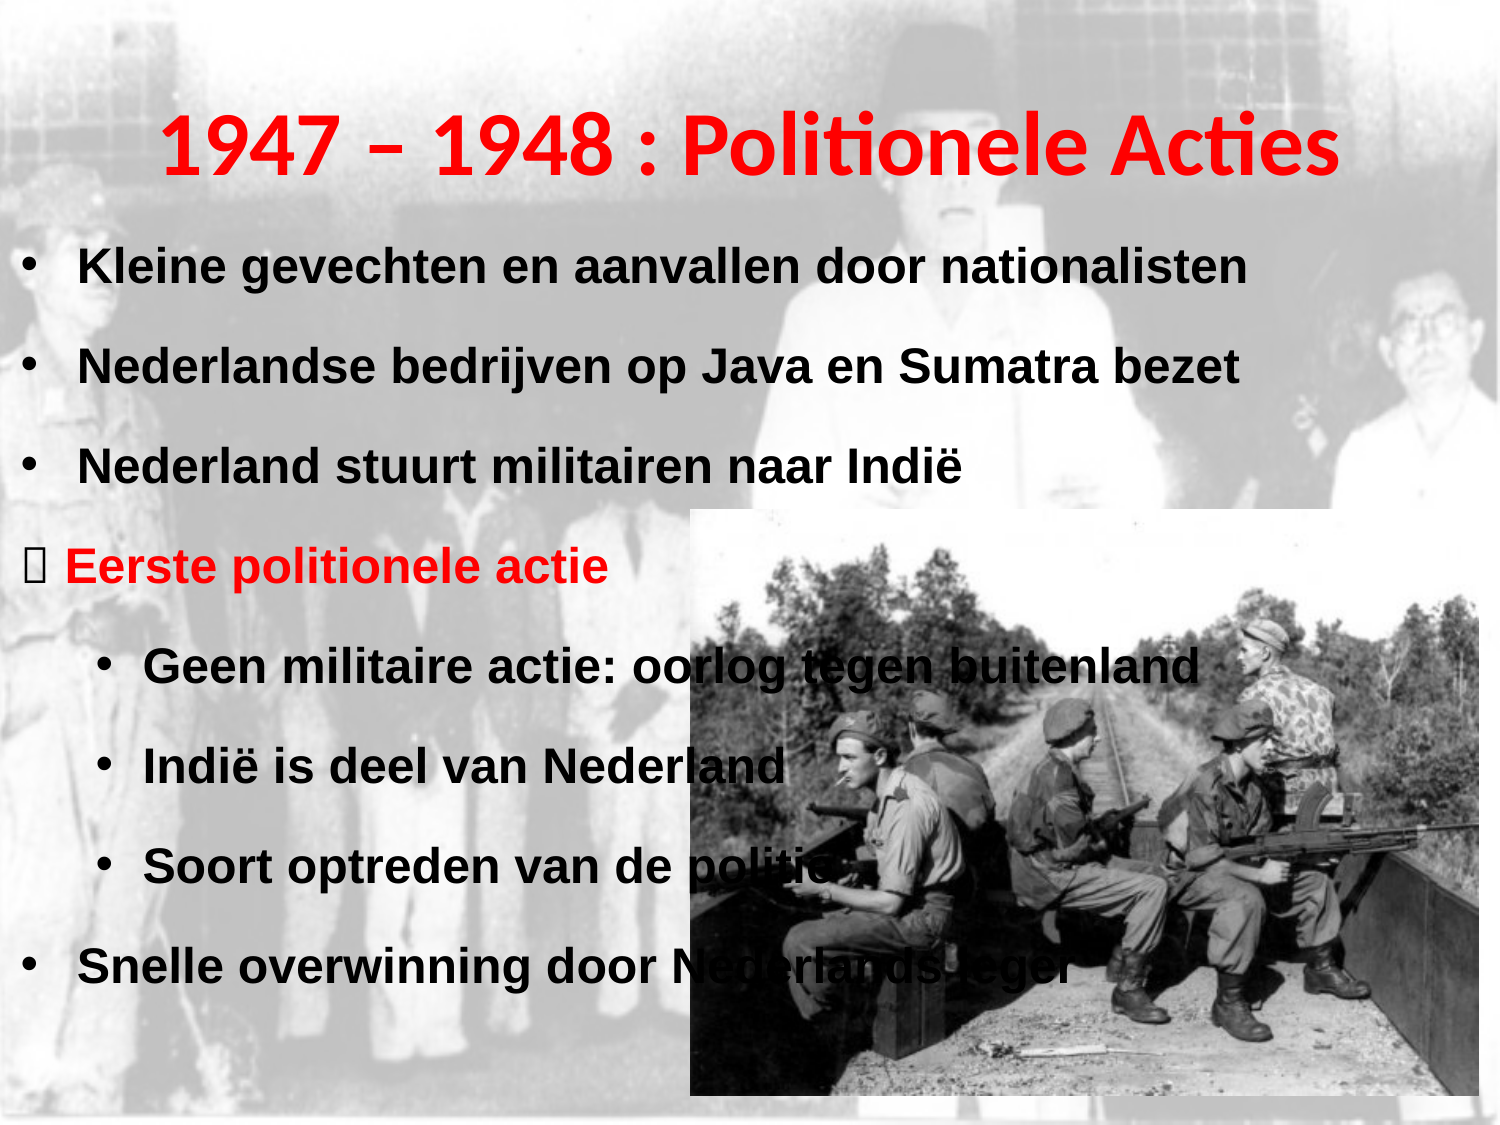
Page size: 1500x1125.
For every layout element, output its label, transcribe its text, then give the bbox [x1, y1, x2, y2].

text_box Kleine gevechten en aanvallen door nationalisten Nederlandse bedrijven op Java en Sumatra bezet Nederland stuurt militairen naar Indië  Eerste politionele actie Geen militaire actie: oorlog tegen buitenland Indië is deel van Nederland Soort optreden van de politie Snelle overwinning door Nederlands leger [5, 196, 1377, 1012]
title 1947 – 1948 : Politionele Acties [75, 45, 1425, 233]
picture [690, 509, 1479, 1096]
